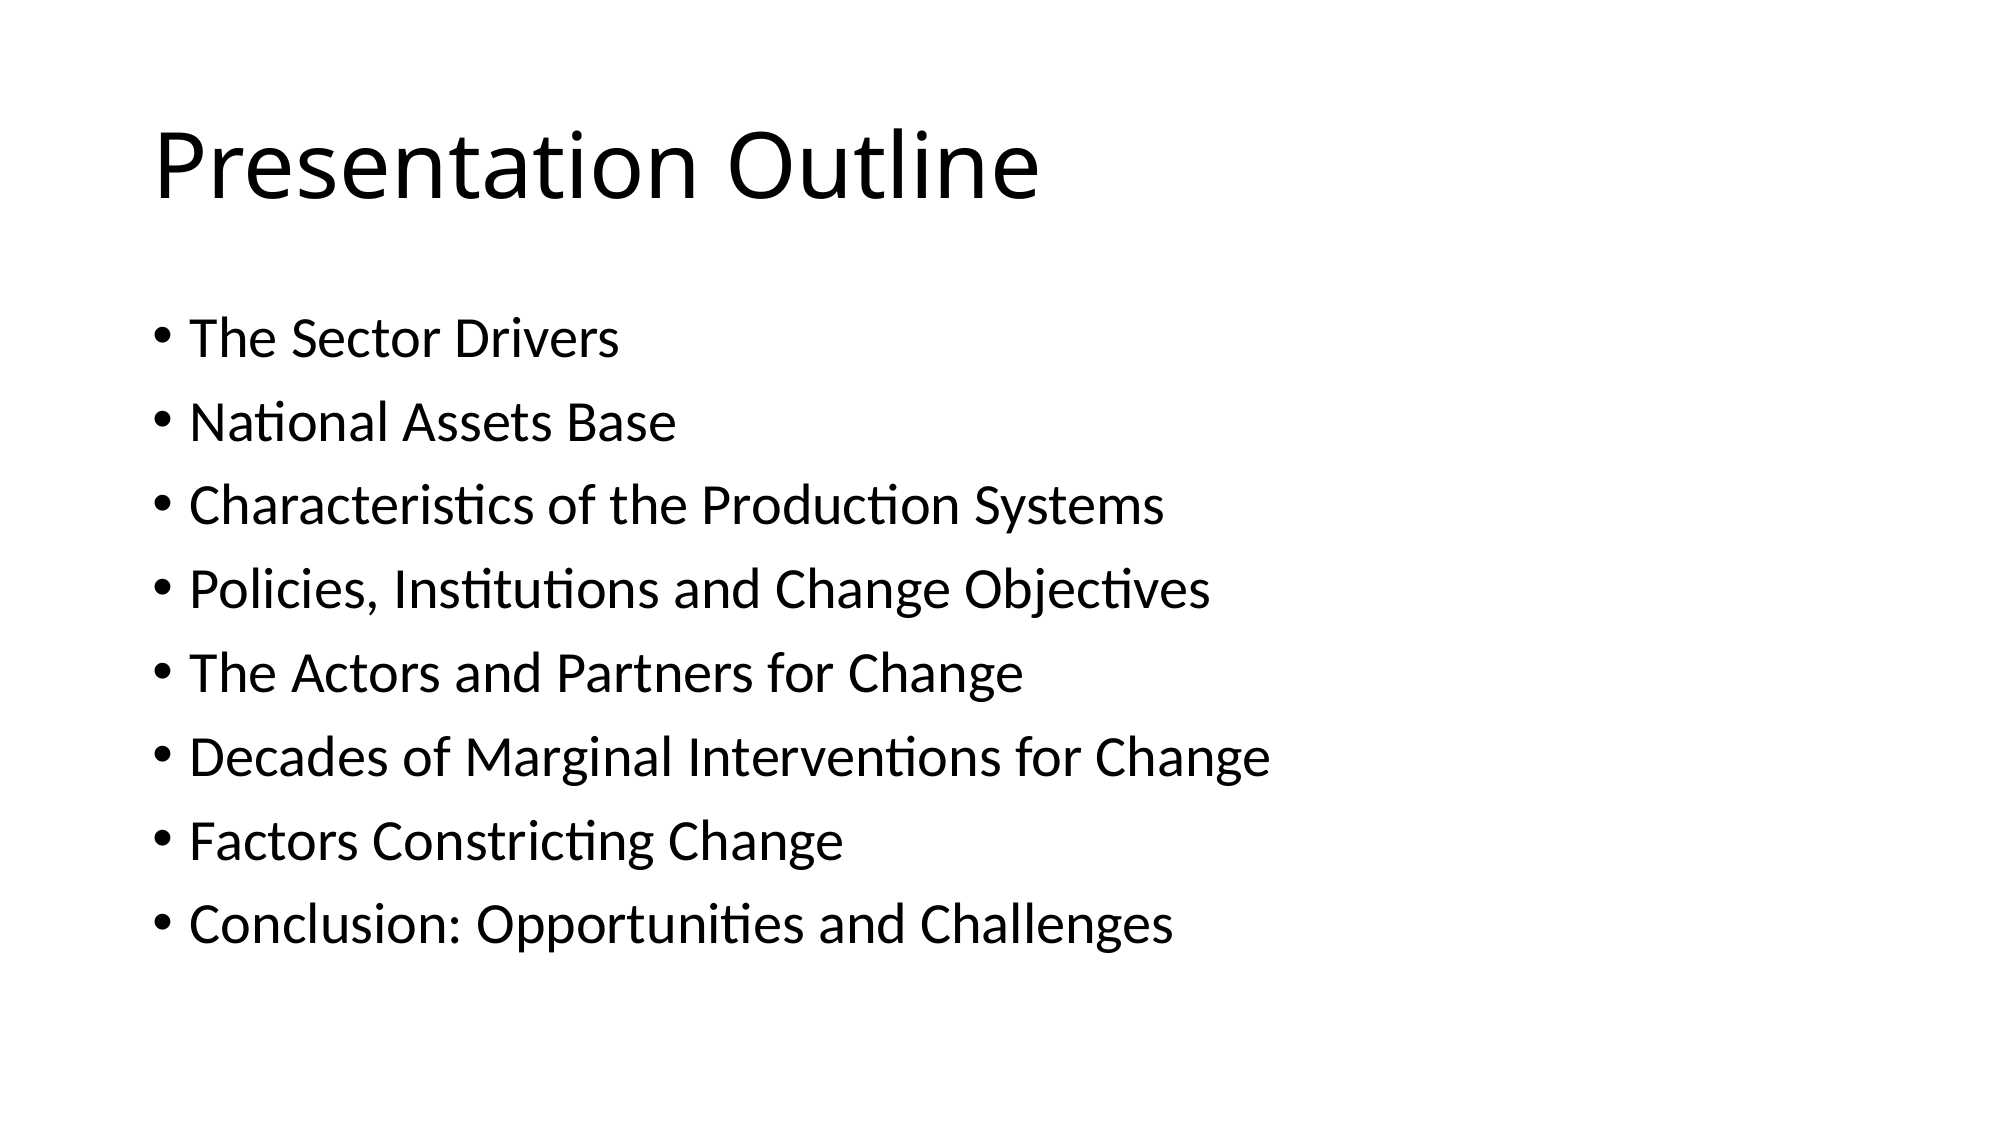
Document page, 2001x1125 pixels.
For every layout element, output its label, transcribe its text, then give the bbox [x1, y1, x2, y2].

list The Sector Drivers National Assets Base Characteristics of the Production Systems Policies, Institutions and Change Objectives The Actors and Partners for Change Decades of Marginal Interventions for Change Factors Constricting Change Conclusion: Opportunities and Challenges [137, 299, 1863, 1014]
title Presentation Outline [137, 59, 1863, 278]
